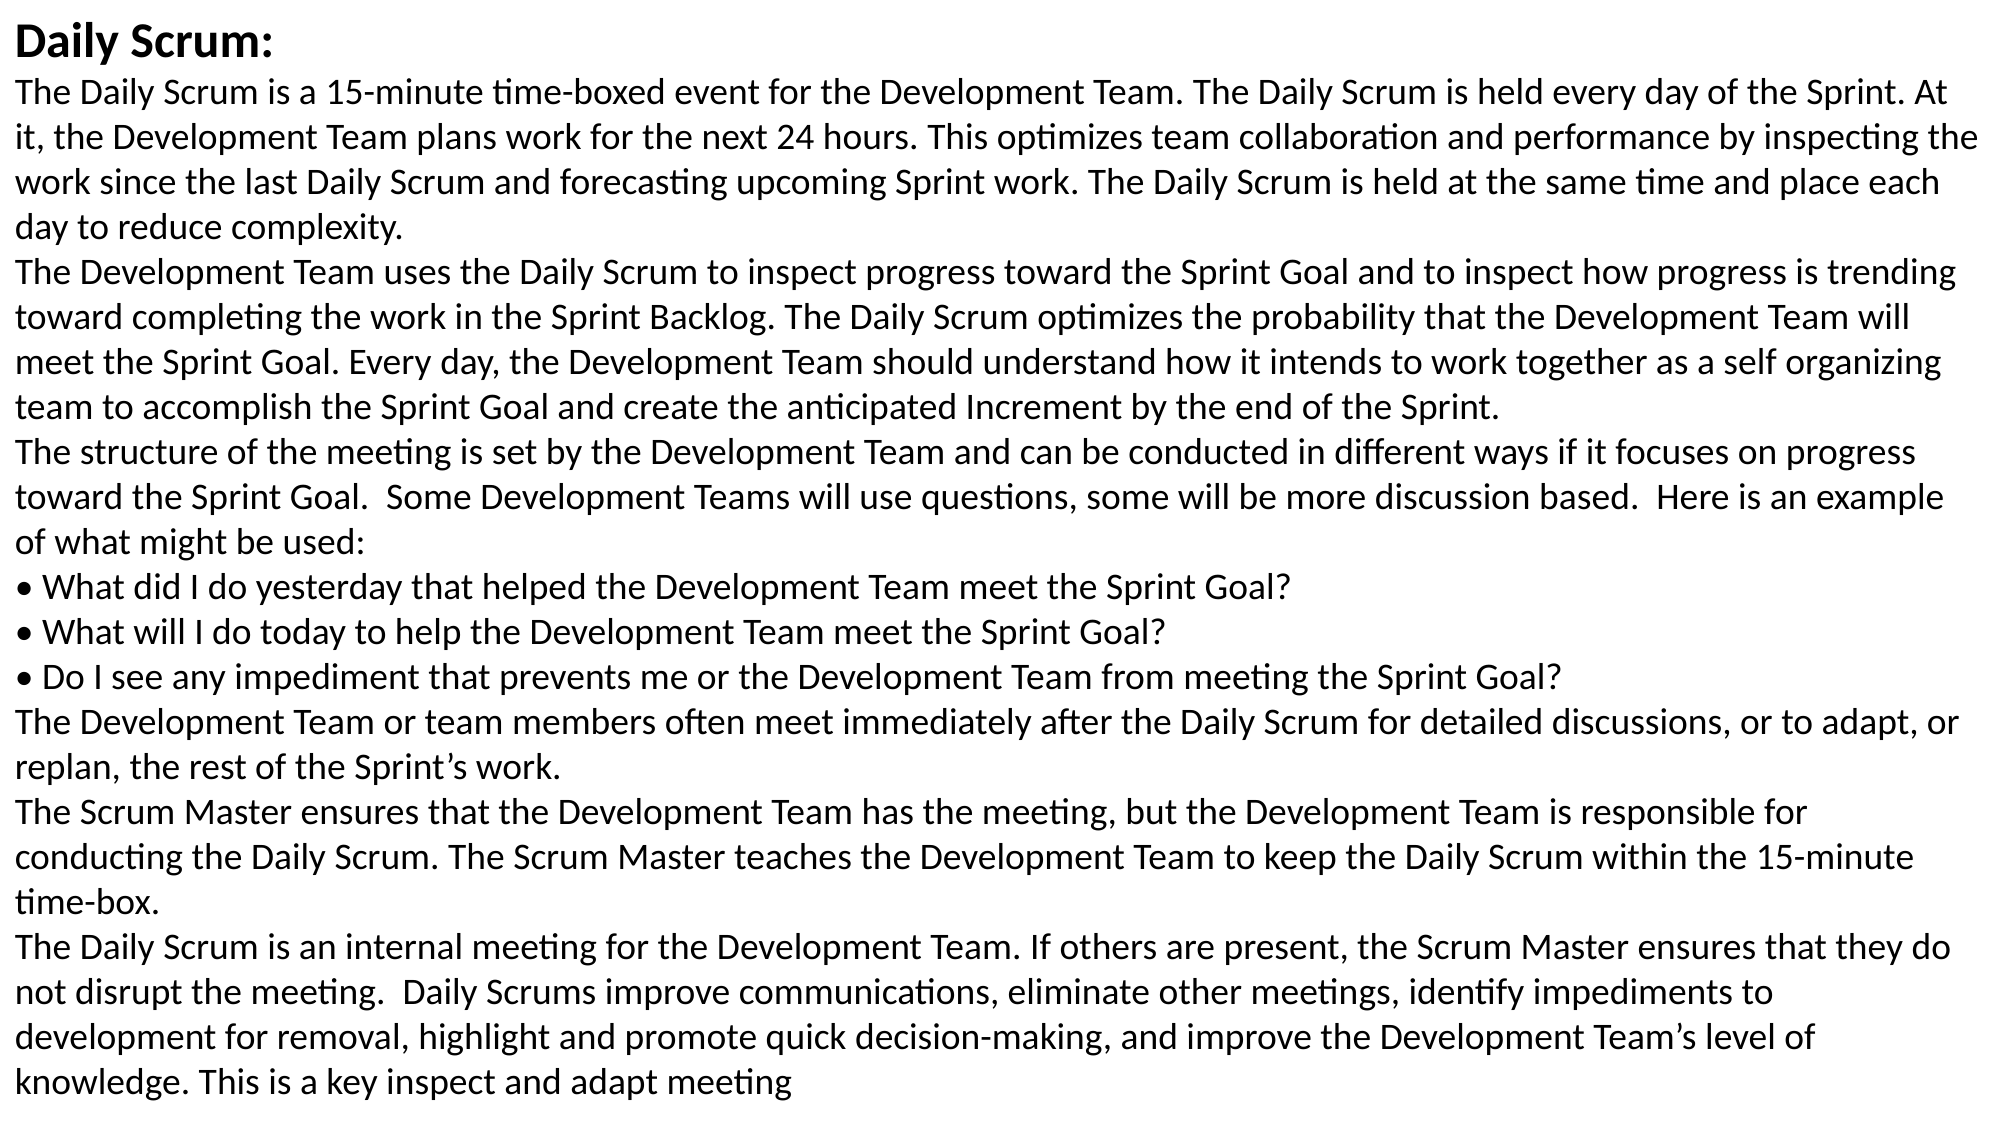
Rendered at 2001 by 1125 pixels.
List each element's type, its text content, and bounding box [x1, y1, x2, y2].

text_box Daily Scrum: The Daily Scrum is a 15-minute time-boxed event for the Development Team. The Daily Scrum is held every day of the Sprint. At it, the Development Team plans work for the next 24 hours. This optimizes team collaboration and performance by inspecting the work since the last Daily Scrum and forecasting upcoming Sprint work. The Daily Scrum is held at the same time and place each day to reduce complexity. The Development Team uses the Daily Scrum to inspect progress toward the Sprint Goal and to inspect how progress is trending toward completing the work in the Sprint Backlog. The Daily Scrum optimizes the probability that the Development Team will meet the Sprint Goal. Every day, the Development Team should understand how it intends to work together as a self organizing team to accomplish the Sprint Goal and create the anticipated Increment by the end of the Sprint. The structure of the meeting is set by the Development Team and can be conducted in different ways if it focuses on progress toward the Sprint Goal. Some Development Teams will use questions, some will be more discussion based. Here is an example of what might be used: • What did I do yesterday that helped the Development Team meet the Sprint Goal? • What will I do today to help the Development Team meet the Sprint Goal? • Do I see any impediment that prevents me or the Development Team from meeting the Sprint Goal? The Development Team or team members often meet immediately after the Daily Scrum for detailed discussions, or to adapt, or replan, the rest of the Sprint’s work. The Scrum Master ensures that the Development Team has the meeting, but the Development Team is responsible for conducting the Daily Scrum. The Scrum Master teaches the Development Team to keep the Daily Scrum within the 15-minute time-box. The Daily Scrum is an internal meeting for the Development Team. If others are present, the Scrum Master ensures that they do not disrupt the meeting. Daily Scrums improve communications, eliminate other meetings, identify impediments to development for removal, highlight and promote quick decision-making, and improve the Development Team’s level of knowledge. This is a key inspect and adapt meeting [0, 0, 2000, 1110]
